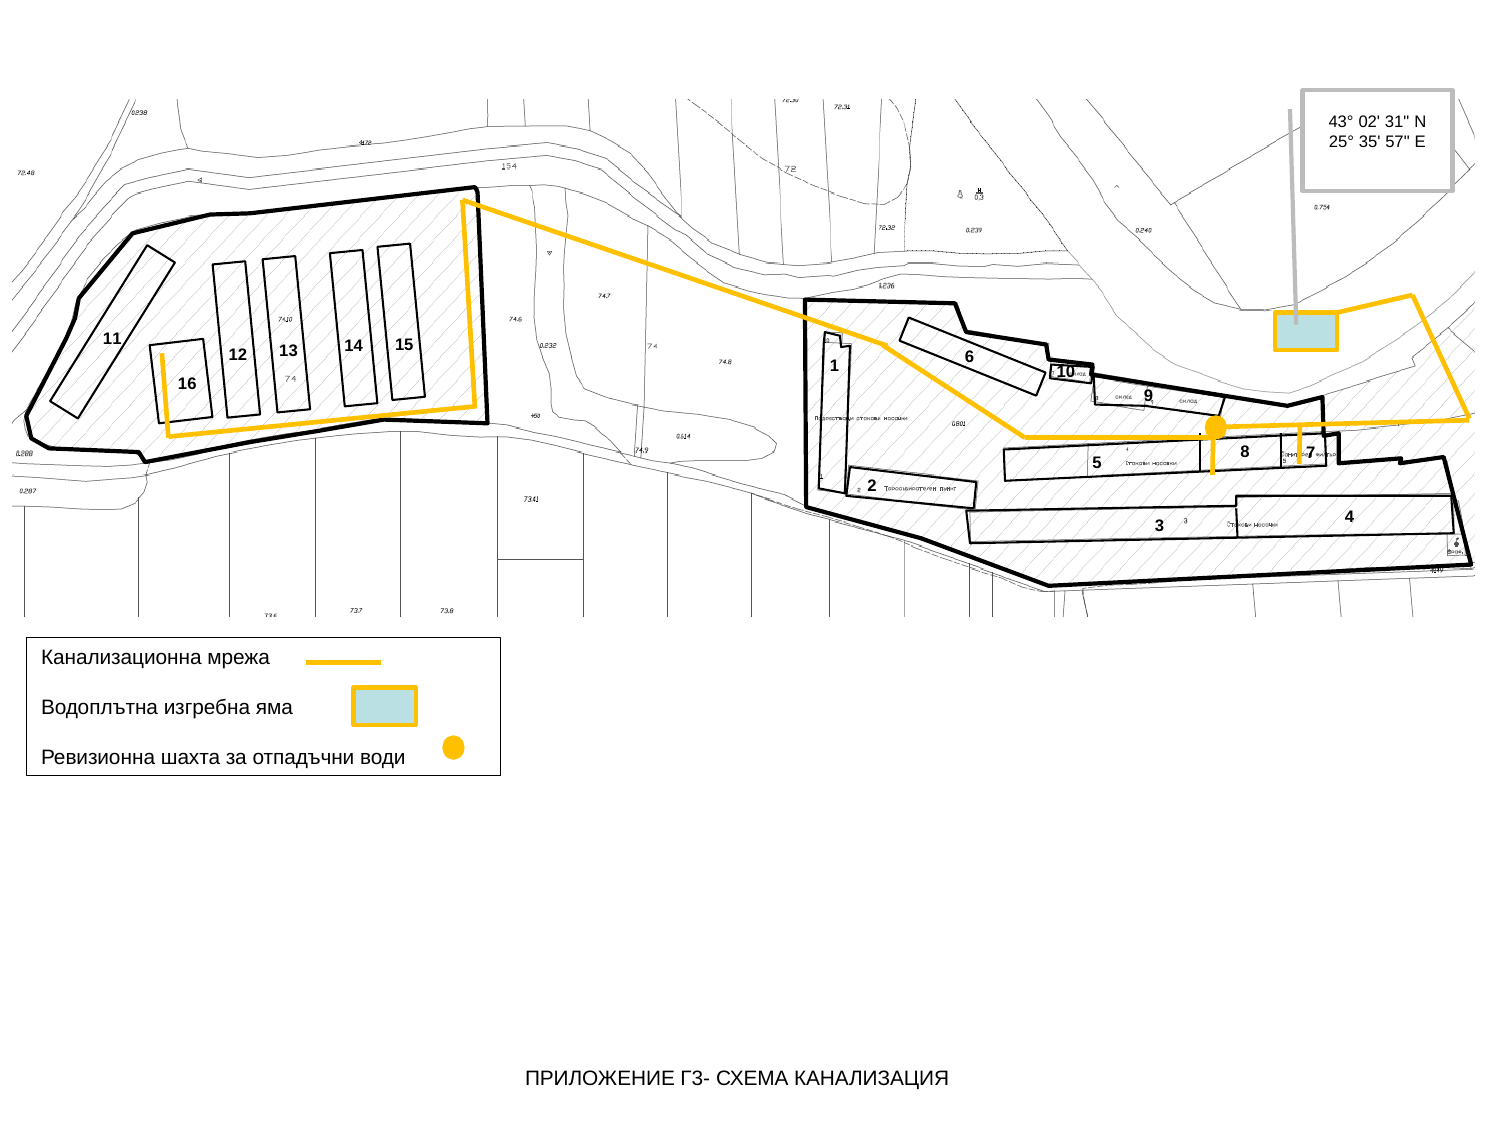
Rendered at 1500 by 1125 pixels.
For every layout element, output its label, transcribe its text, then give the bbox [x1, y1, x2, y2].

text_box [1412, 294, 1470, 419]
text_box [442, 735, 465, 760]
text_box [462, 354, 476, 409]
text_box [882, 344, 1026, 438]
text_box ПРИЛОЖЕНИЕ Г3- СХЕМА КАНАЛИЗАЦИЯ [423, 1057, 1050, 1097]
text_box [351, 685, 418, 727]
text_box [1337, 294, 1413, 313]
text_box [1222, 419, 1417, 428]
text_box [462, 199, 888, 347]
text_box 43° 02ʹ 31ʺ N 25° 35ʹ 57ʺ E [1300, 88, 1455, 98]
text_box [168, 406, 476, 437]
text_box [1024, 427, 1208, 438]
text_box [161, 352, 169, 438]
picture [12, 99, 1476, 617]
text_box Канализационна мрежа Водоплътна изгребна яма Ревизионна шахта за отпадъчни води [24, 635, 502, 777]
